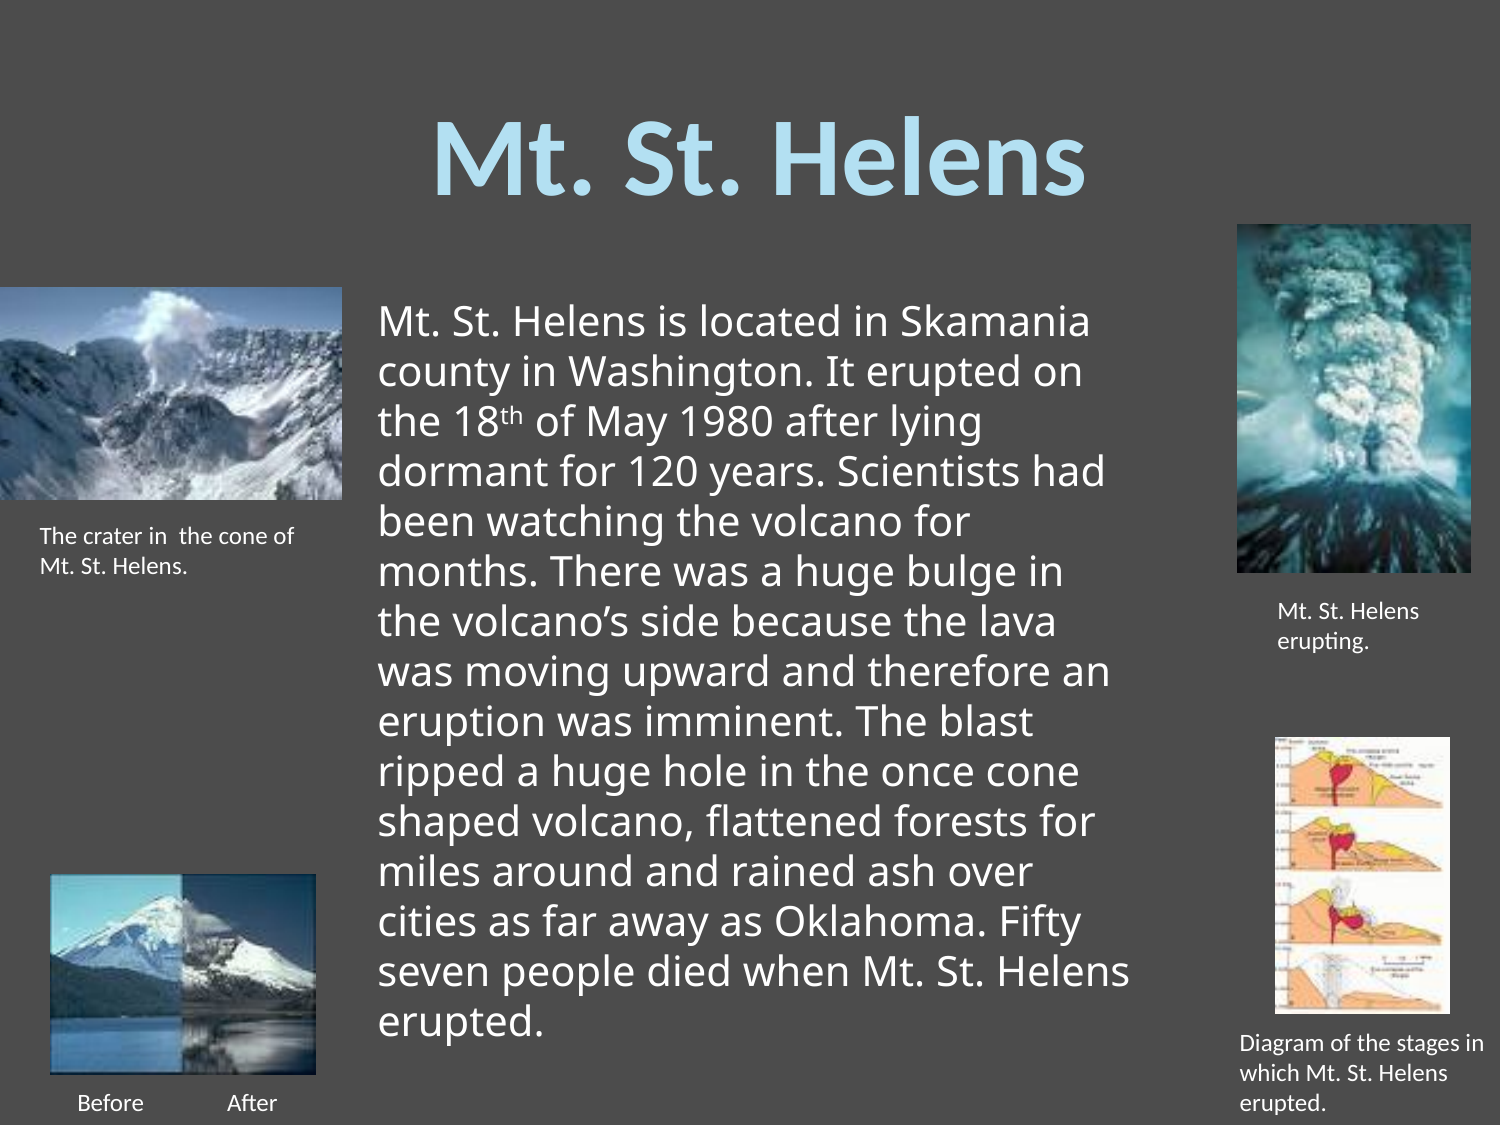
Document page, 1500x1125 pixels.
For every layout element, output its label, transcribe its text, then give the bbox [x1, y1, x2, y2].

text_box Mt. St. Helens is located in Skamania county in Washington. It erupted on the 18th of May 1980 after lying dormant for 120 years. Scientists had been watching the volcano for months. There was a huge bulge in the volcano’s side because the lava was moving upward and therefore an eruption was imminent. The blast ripped a huge hole in the once cone shaped volcano, flattened forests for miles around and rained ash over cities as far away as Oklahoma. Fifty seven people died when Mt. St. Helens erupted. [362, 287, 1150, 1053]
picture [1274, 737, 1451, 1014]
picture [49, 874, 316, 1076]
picture [0, 287, 342, 501]
text_box Mt. St. Helens erupting. [1262, 587, 1450, 663]
picture [1237, 224, 1471, 573]
text_box Diagram of the stages in which Mt. St. Helens erupted. [1224, 1018, 1500, 1124]
text_box After [212, 1085, 300, 1125]
text_box The crater in the cone of Mt. St. Helens. [24, 512, 325, 588]
text_box Mt. St. Helens [415, 74, 1104, 225]
text_box Before [62, 1085, 163, 1125]
